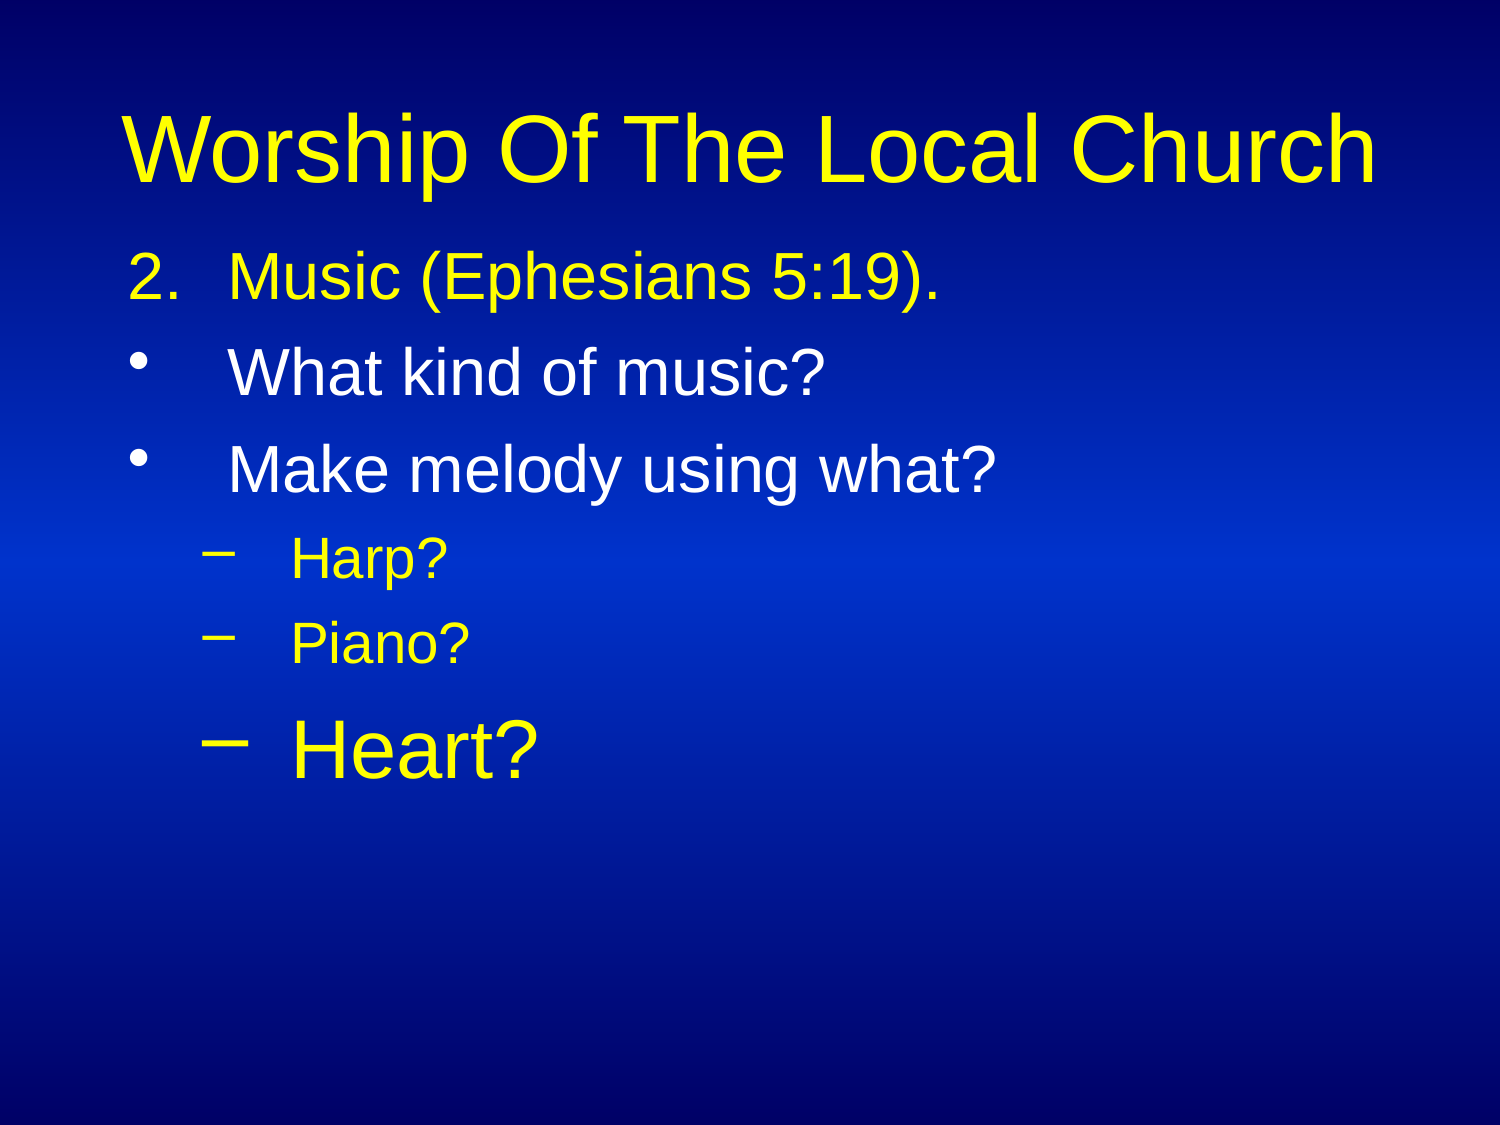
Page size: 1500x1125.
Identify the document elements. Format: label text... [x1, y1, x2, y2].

title Worship Of The Local Church [37, 50, 1463, 238]
list Music (Ephesians 5:19). What kind of music? Make melody using what? Harp? Piano? Heart? [112, 224, 1463, 1125]
